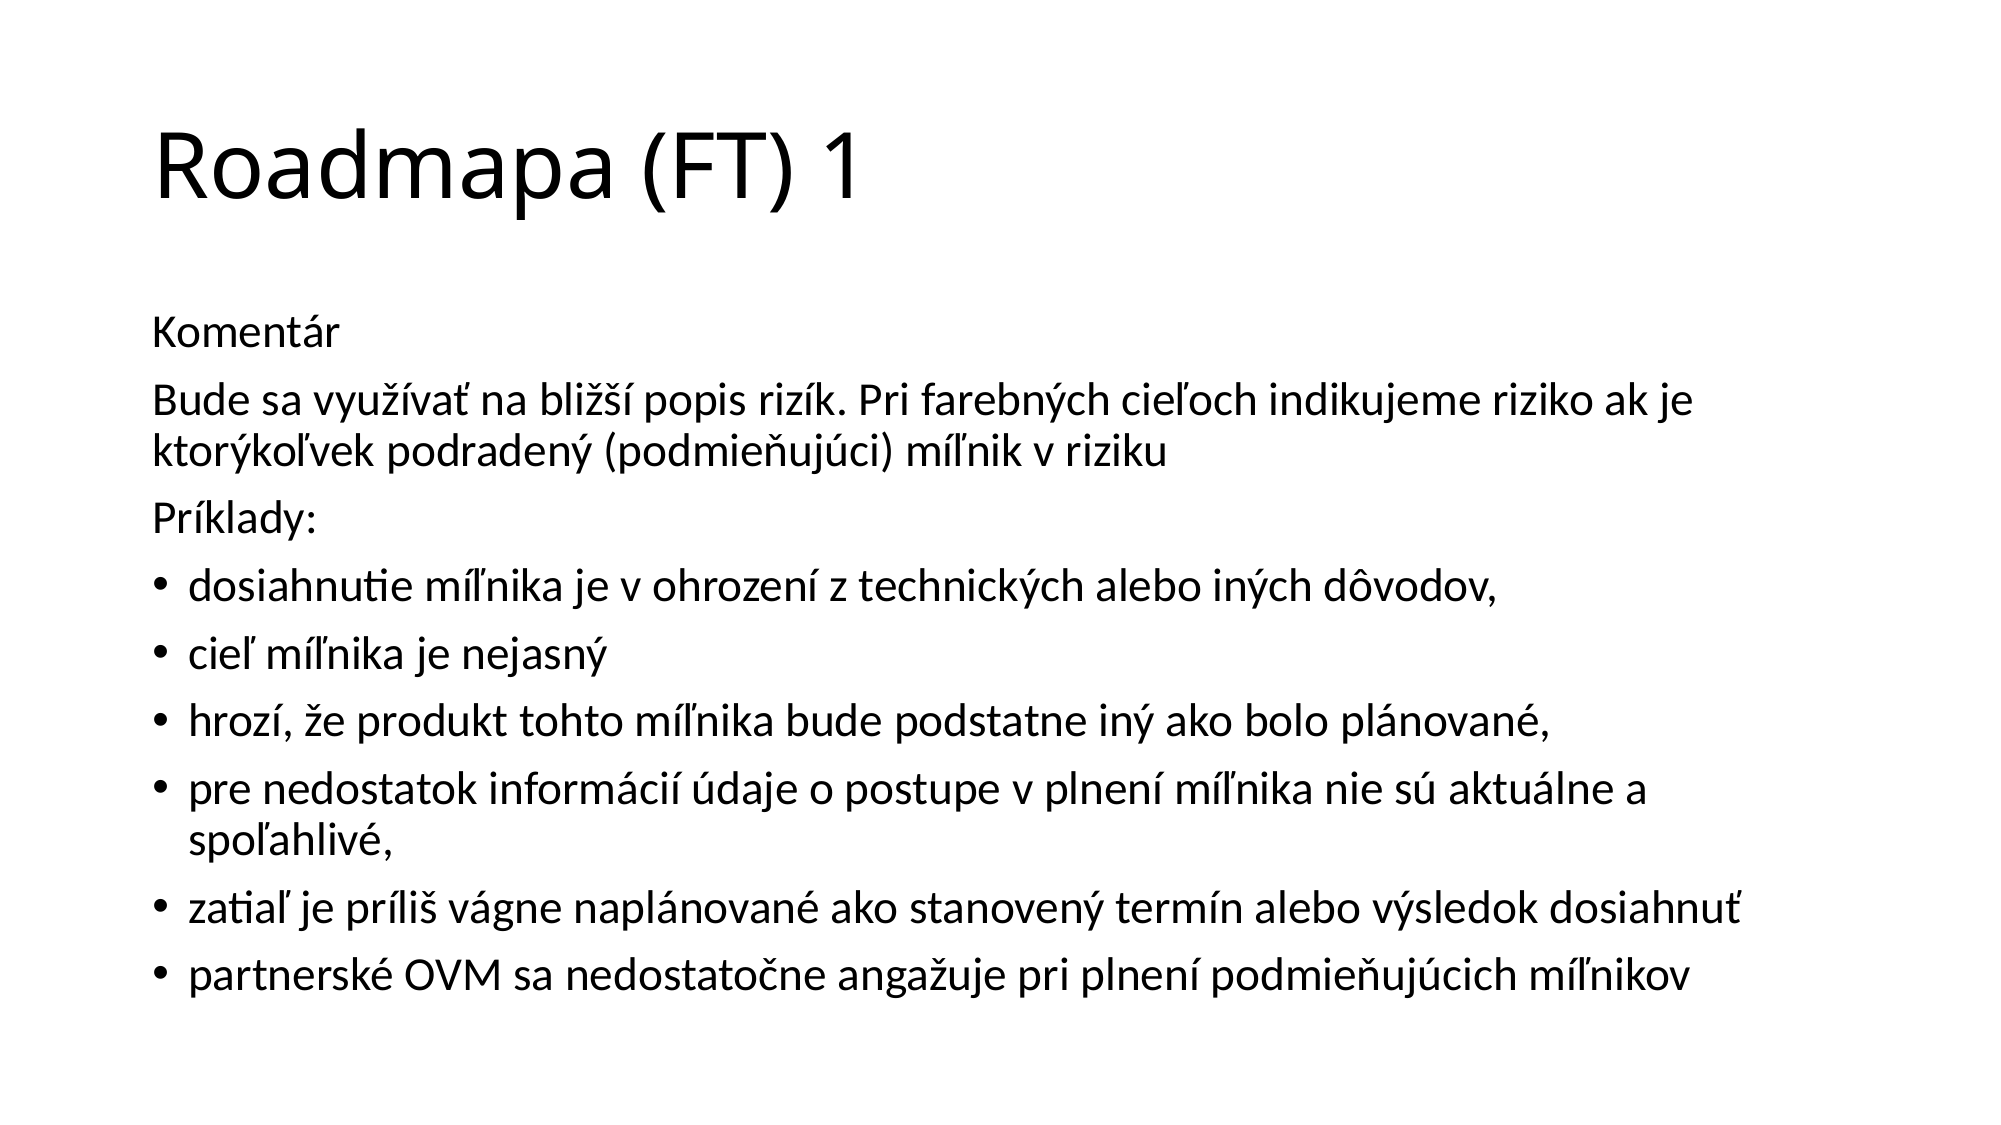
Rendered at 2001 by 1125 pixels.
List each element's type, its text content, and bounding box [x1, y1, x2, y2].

title Roadmapa (FT) 1 [137, 59, 1863, 278]
list Komentár Bude sa využívať na bližší popis rizík. Pri farebných cieľoch indikujeme riziko ak je ktorýkoľvek podradený (podmieňujúci) míľnik v riziku Príklady: dosiahnutie míľnika je v ohrození z technických alebo iných dôvodov, cieľ míľnika je nejasný hrozí, že produkt tohto míľnika bude podstatne iný ako bolo plánované, pre nedostatok informácií údaje o postupe v plnení míľnika nie sú aktuálne a spoľahlivé, zatiaľ je príliš vágne naplánované ako stanovený termín alebo výsledok dosiahnuť partnerské OVM sa nedostatočne angažuje pri plnení podmieňujúcich míľnikov [137, 299, 1863, 1014]
